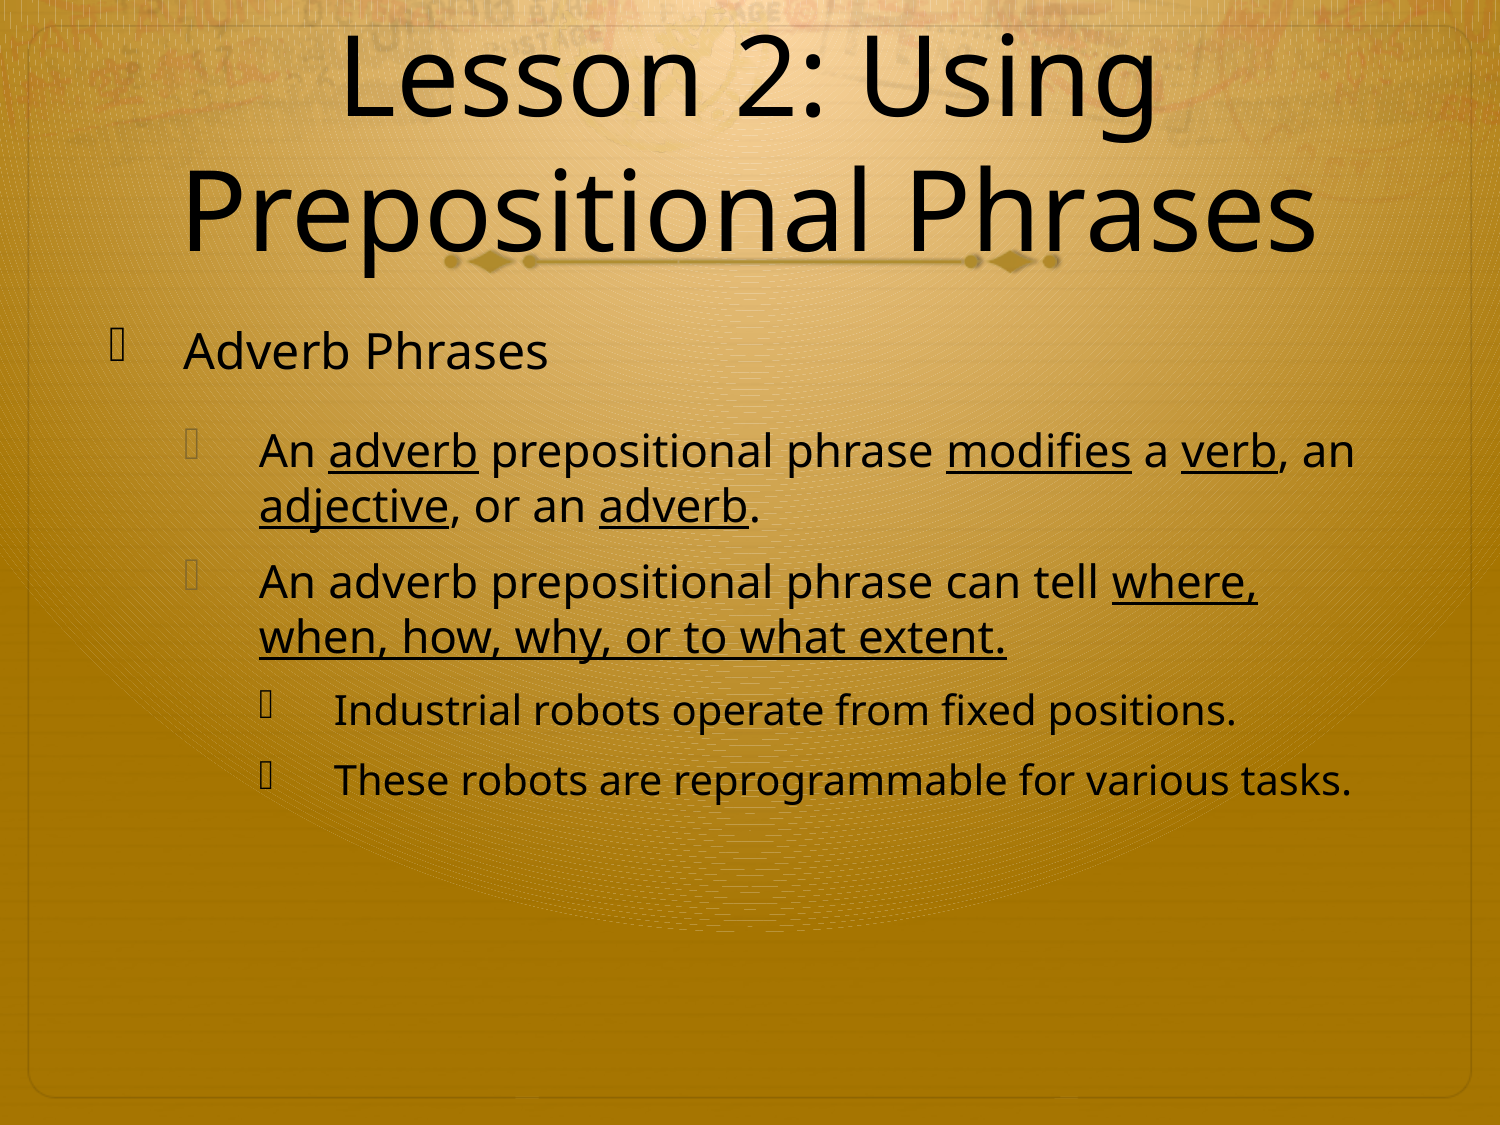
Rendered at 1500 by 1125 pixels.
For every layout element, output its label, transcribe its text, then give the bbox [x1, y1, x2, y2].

picture [0, 0, 1500, 1125]
title Lesson 2: Using Prepositional Phrases [93, 45, 1407, 233]
list Adverb Phrases An adverb prepositional phrase modifies a verb, an adjective, or an adverb. An adverb prepositional phrase can tell where, when, how, why, or to what extent. Industrial robots operate from fixed positions. These robots are reprogrammable for various tasks. [93, 312, 1407, 988]
